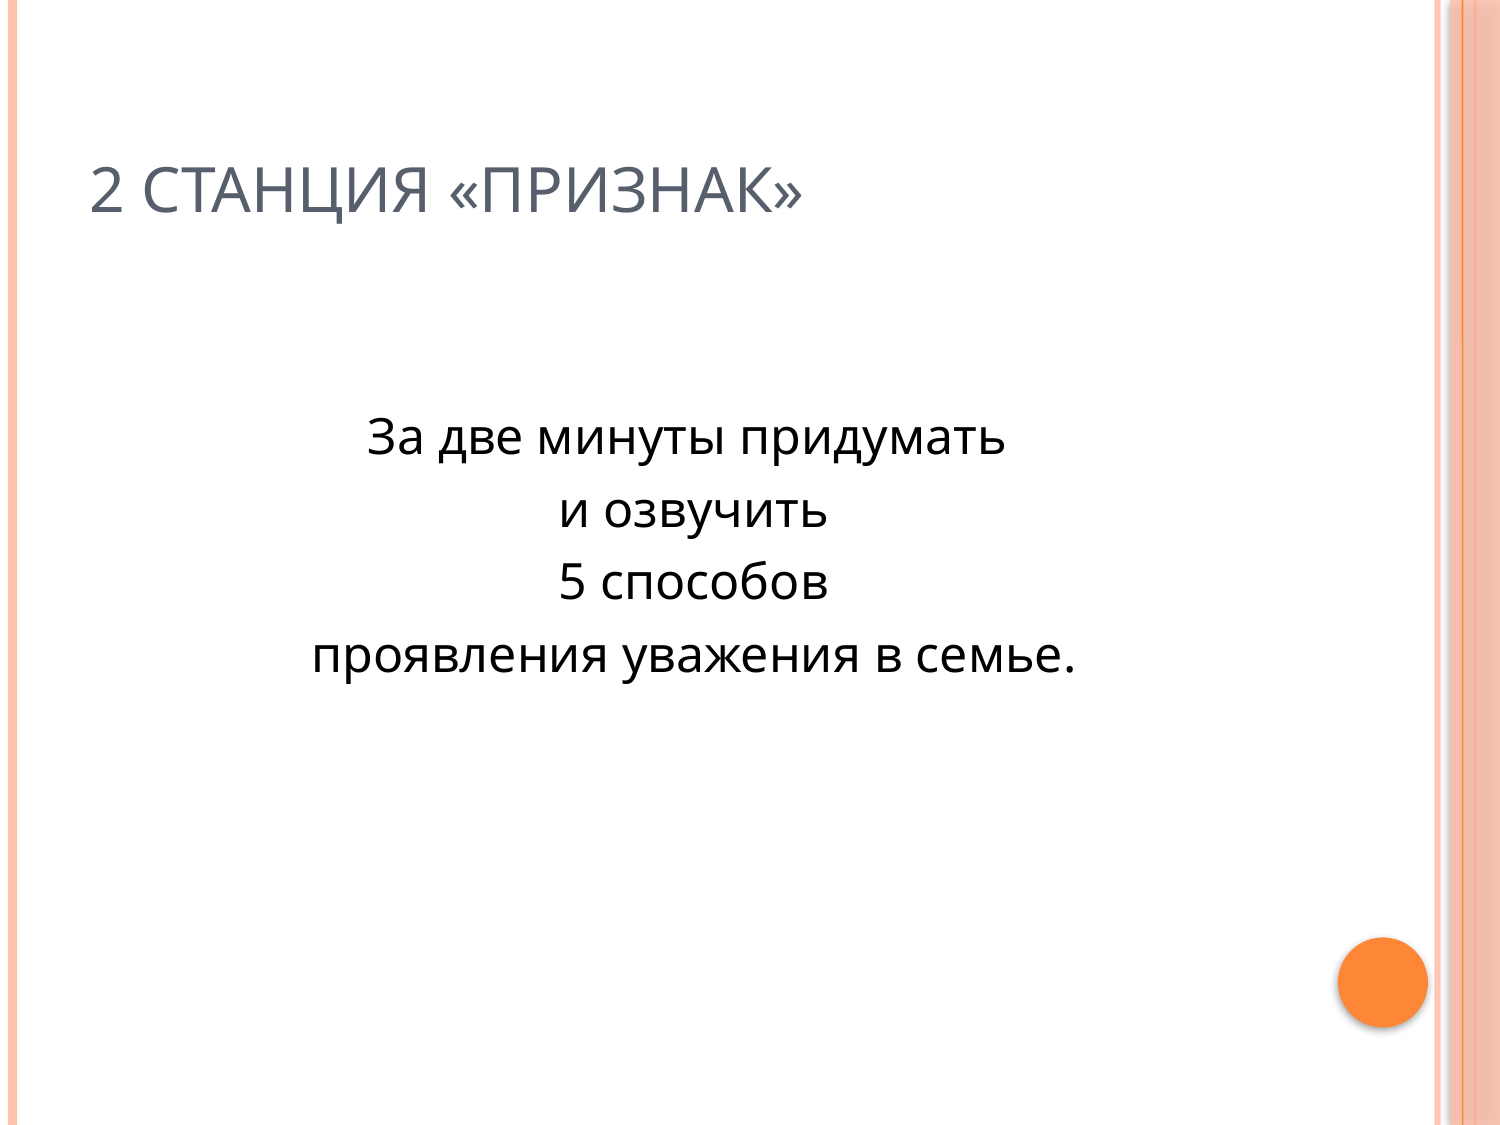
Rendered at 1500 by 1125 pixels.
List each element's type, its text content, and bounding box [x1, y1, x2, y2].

list За две минуты придумать и озвучить 5 способов проявления уважения в семье. [75, 397, 1300, 1000]
title 2 станция «Признак» [75, 45, 1300, 233]
